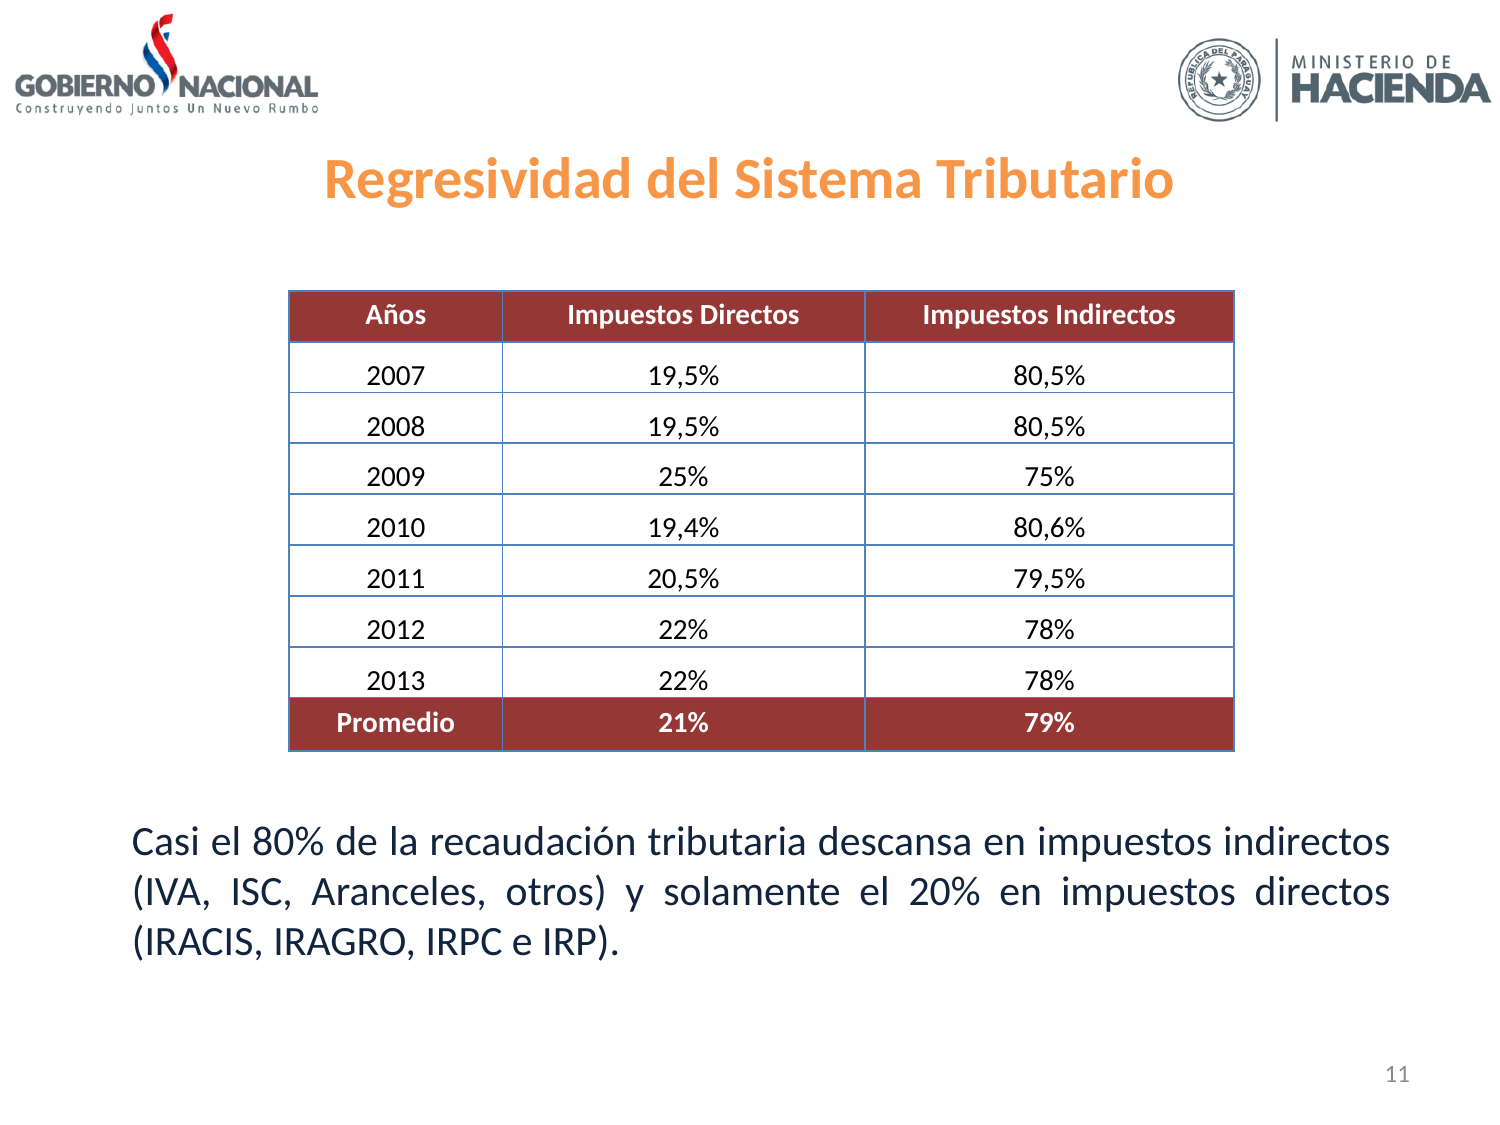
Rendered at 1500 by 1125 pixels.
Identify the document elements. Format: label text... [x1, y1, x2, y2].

table_cell 22% [503, 648, 864, 697]
table_cell 79% [866, 698, 1233, 750]
table_cell 19,4% [503, 495, 864, 544]
table_cell 2010 [290, 495, 502, 544]
table_cell Promedio [290, 698, 502, 750]
text_box Casi el 80% de la recaudación tributaria descansa en impuestos indirectos (IVA, ISC, Aranceles, otros) y solamente el 20% en impuestos directos (IRACIS, IRAGRO, IRPC e IRP). [117, 806, 1407, 972]
table_cell 2007 [290, 343, 502, 392]
table_cell 75% [866, 444, 1233, 493]
table_cell 78% [866, 597, 1233, 646]
picture [1173, 33, 1495, 116]
title Regresividad del Sistema Tributario [0, 116, 1500, 233]
table_cell 21% [503, 698, 864, 750]
table_cell 2009 [290, 444, 502, 493]
table_cell 25% [503, 444, 864, 493]
table_header Impuestos Indirectos [866, 292, 1233, 341]
table_cell 20,5% [503, 546, 864, 595]
table_cell 79,5% [866, 546, 1233, 595]
table_cell 80,6% [866, 495, 1233, 544]
table_cell 19,5% [503, 343, 864, 392]
table_cell 19,5% [503, 393, 864, 442]
table_cell 78% [866, 648, 1233, 697]
table_header Años [290, 292, 502, 341]
picture [5, 7, 328, 116]
table_cell 80,5% [866, 343, 1233, 392]
table_cell 2013 [290, 648, 502, 697]
table_cell 2012 [290, 597, 502, 646]
table_cell 2011 [290, 546, 502, 595]
table_header Impuestos Directos [503, 292, 864, 341]
slide_number 11 [1074, 1042, 1425, 1103]
table_cell 80,5% [866, 393, 1233, 442]
table_cell 22% [503, 597, 864, 646]
table_cell 2008 [290, 393, 502, 442]
